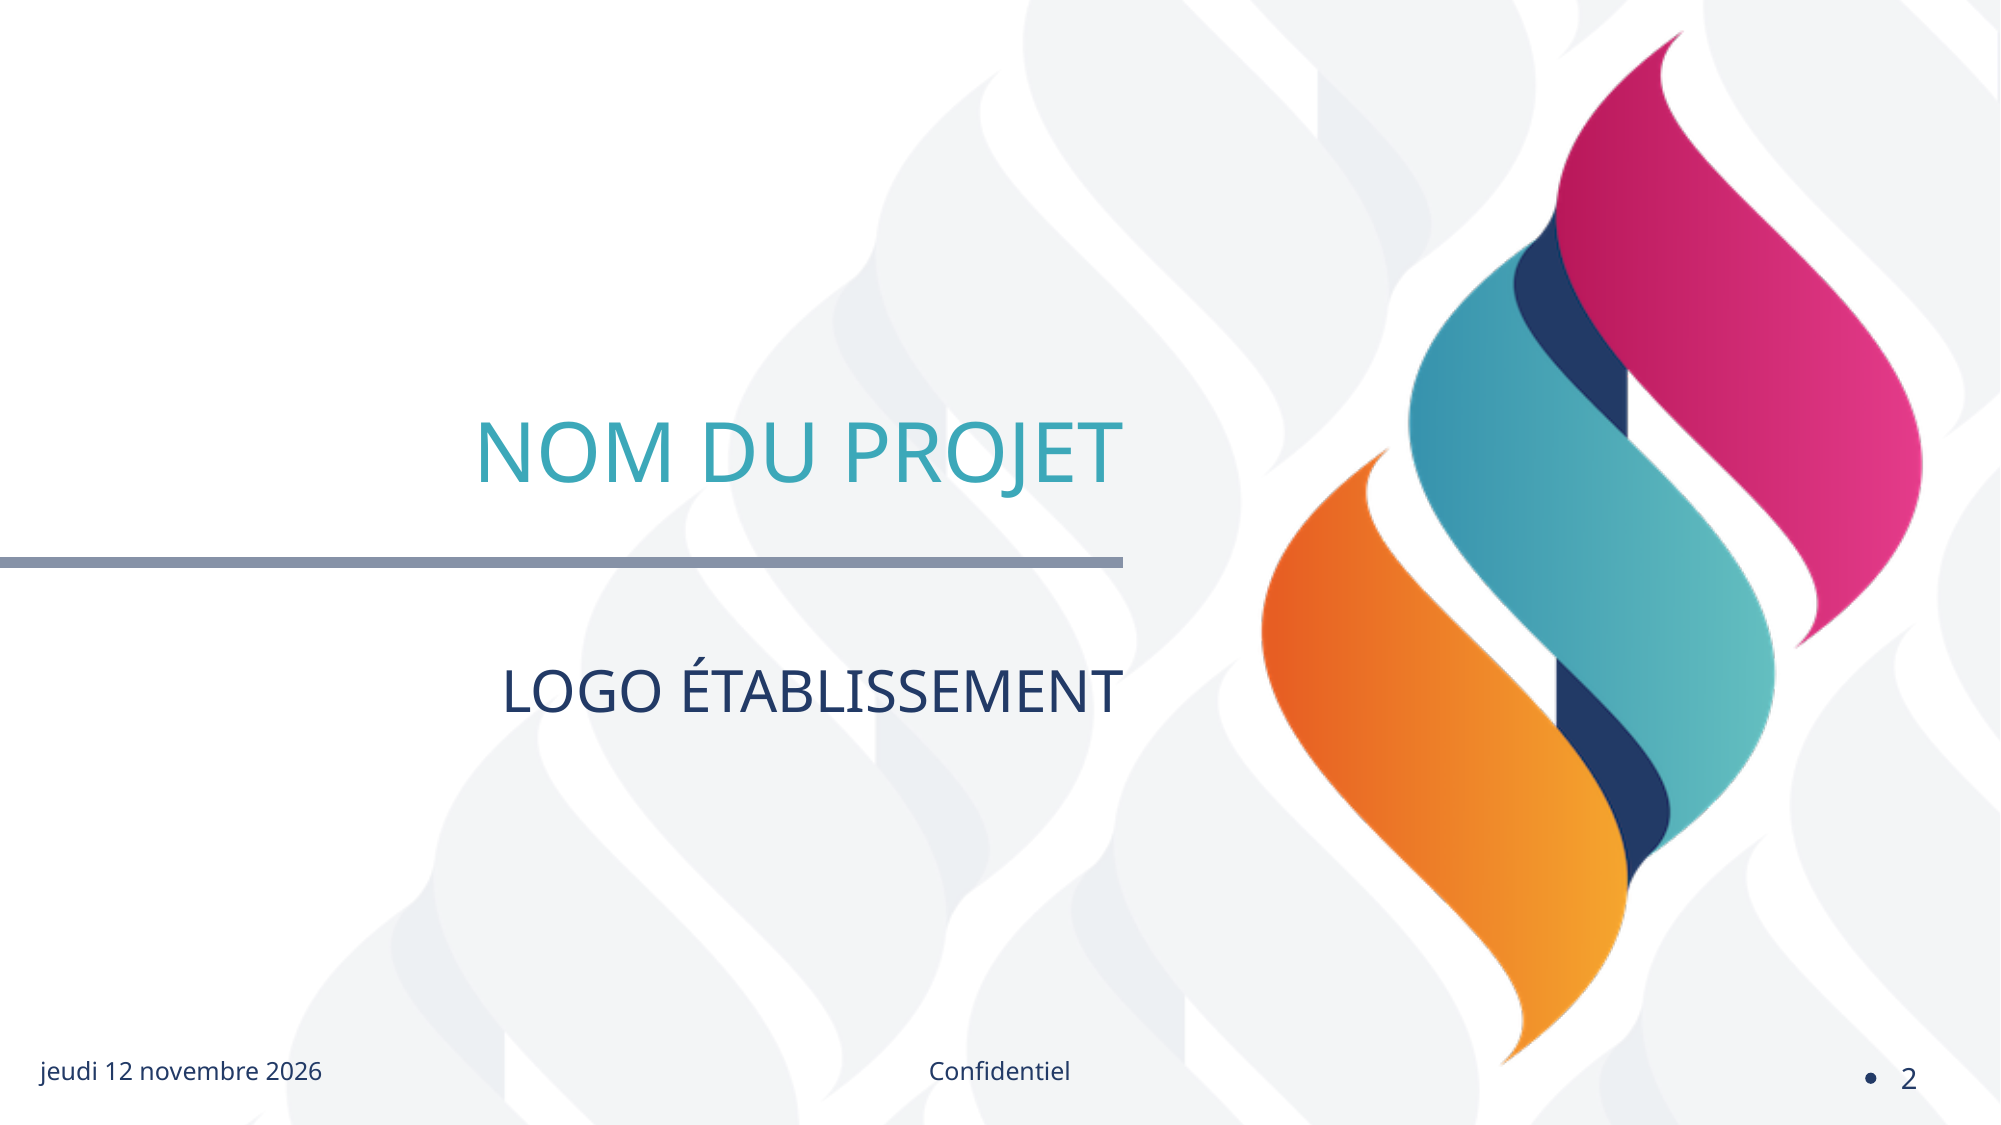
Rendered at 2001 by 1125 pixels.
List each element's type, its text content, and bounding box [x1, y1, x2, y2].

footer Confidentiel [662, 1048, 1338, 1109]
subtitle Logo établissement [25, 611, 1139, 945]
slide_number 2 [1886, 1052, 2000, 1119]
picture [139, 0, 2001, 1125]
slide_number mardi 13 décembre 2022 [25, 1048, 476, 1109]
title Nom du projet [25, 56, 1139, 508]
